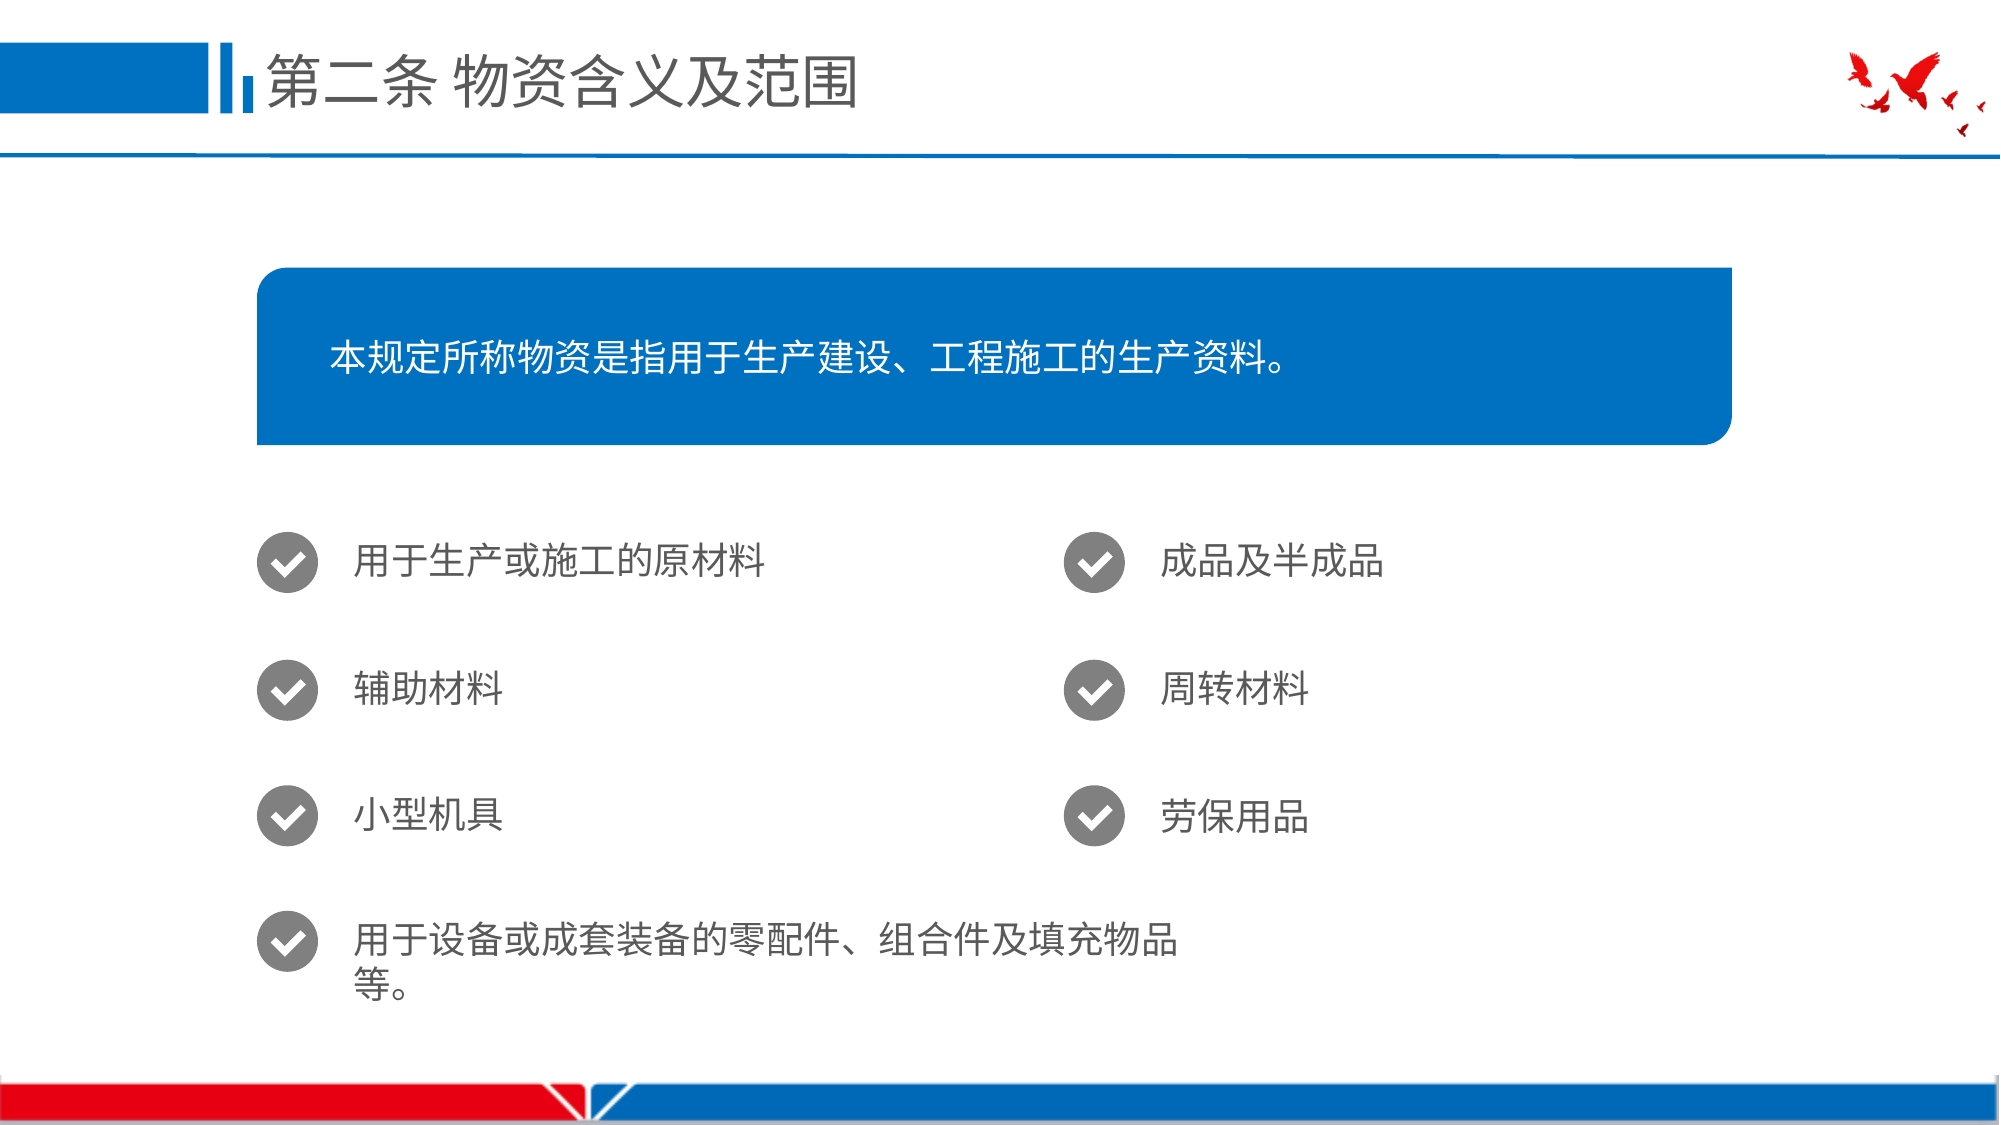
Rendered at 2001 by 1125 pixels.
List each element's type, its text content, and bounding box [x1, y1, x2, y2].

text_box [255, 784, 320, 848]
text_box [220, 42, 233, 114]
text_box 第二条 物资含义及范围 [249, 38, 1729, 123]
text_box 辅助材料 [338, 657, 783, 718]
text_box 用于生产或施工的原材料 [338, 529, 783, 590]
text_box [255, 266, 1733, 447]
text_box [1076, 677, 1115, 708]
text_box [255, 530, 320, 595]
text_box [269, 549, 308, 580]
text_box 周转材料 [1145, 657, 1590, 718]
text_box [242, 76, 249, 113]
text_box 小型机具 [338, 783, 783, 843]
text_box [255, 909, 320, 973]
text_box [1062, 784, 1126, 848]
picture [1847, 52, 1986, 137]
text_box [0, 42, 209, 114]
text_box [1062, 530, 1126, 595]
text_box [1076, 803, 1115, 833]
text_box [1076, 549, 1115, 580]
text_box 用于设备或成套装备的零配件、组合件及填充物品等。 [338, 908, 1257, 1014]
text_box [269, 677, 308, 708]
text_box [269, 928, 308, 959]
text_box [255, 658, 320, 722]
text_box 成品及半成品 [1145, 529, 1590, 590]
text_box [1062, 658, 1126, 722]
picture [0, 1075, 1999, 1125]
text_box 本规定所称物资是指用于生产建设、工程施工的生产资料。 [315, 326, 1562, 386]
text_box 劳保用品 [1145, 785, 1590, 846]
text_box [269, 803, 308, 833]
